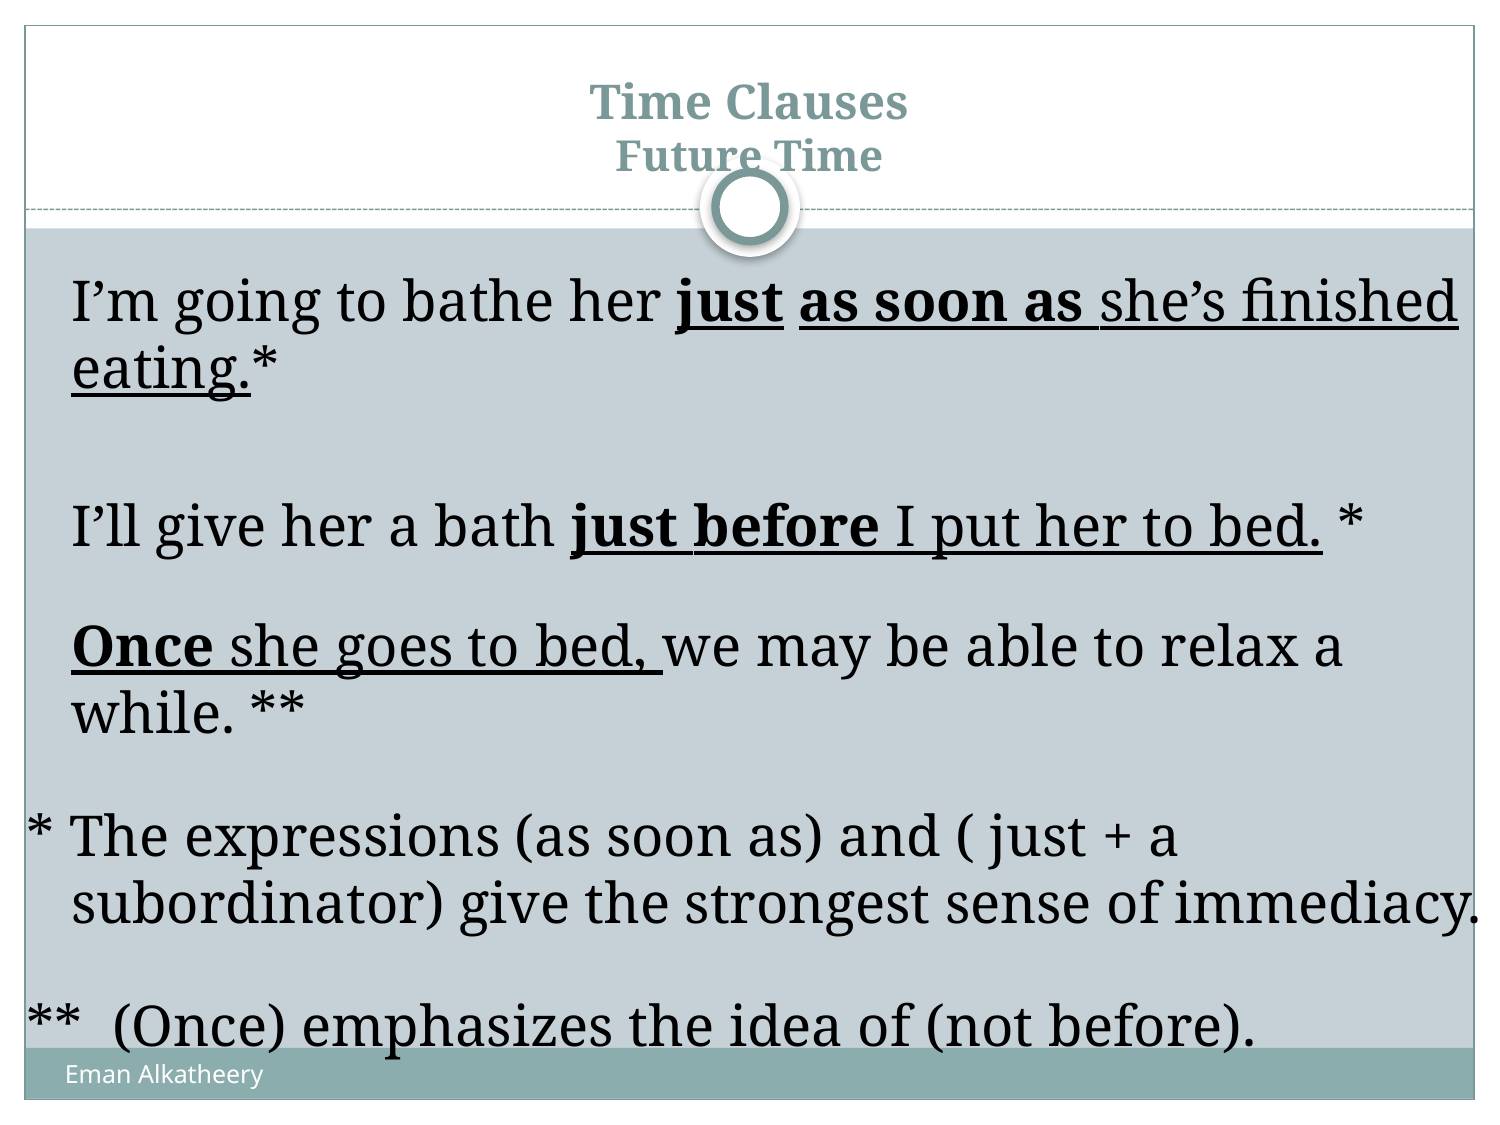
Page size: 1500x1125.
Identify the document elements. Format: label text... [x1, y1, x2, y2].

list I’m going to bathe her just as soon as she’s finished eating.* I’ll give her a bath just before I put her to bed. * Once she goes to bed, we may be able to relax a while. ** * The expressions (as soon as) and ( just + a subordinator) give the strongest sense of immediacy. ** (Once) emphasizes the idea of (not before). [11, 257, 1500, 1067]
footer Eman Alkatheery [50, 1067, 638, 1112]
title Time Clauses Future Time [49, 63, 1450, 188]
